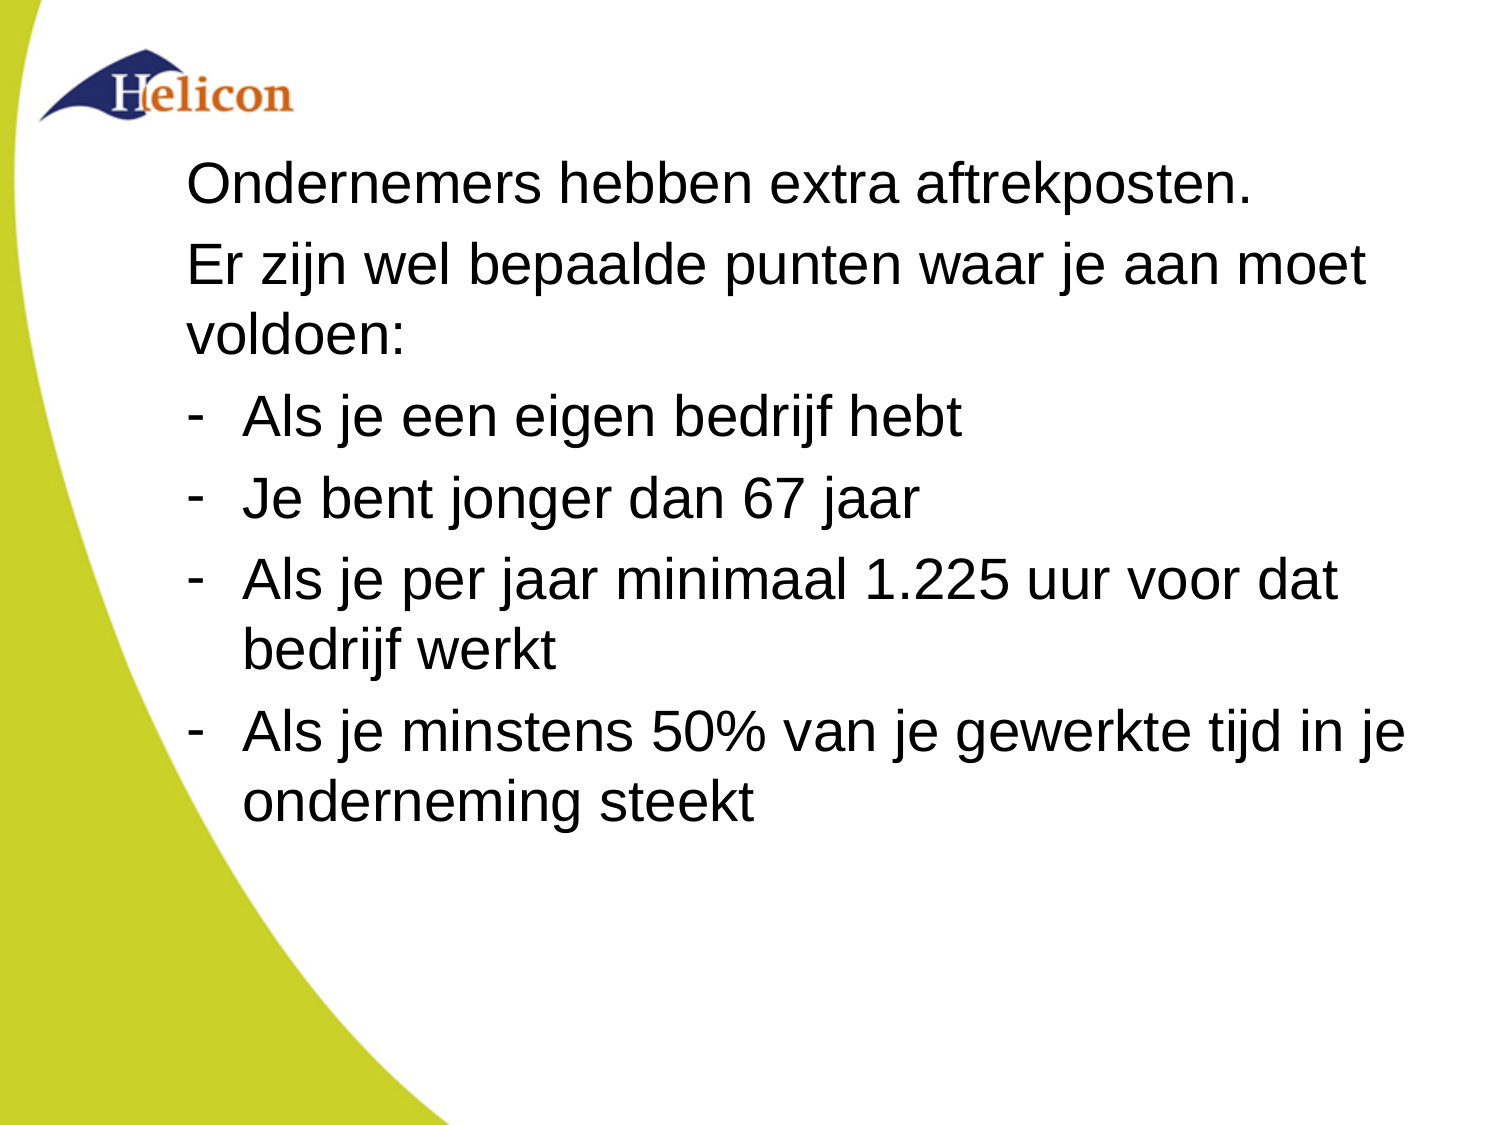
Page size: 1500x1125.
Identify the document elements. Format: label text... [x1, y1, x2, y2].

list Ondernemers hebben extra aftrekposten. Er zijn wel bepaalde punten waar je aan moet voldoen: Als je een eigen bedrijf hebt Je bent jonger dan 67 jaar Als je per jaar minimaal 1.225 uur voor dat bedrijf werkt Als je minstens 50% van je gewerkte tijd in je onderneming steekt [171, 137, 1500, 880]
picture [0, 0, 1500, 1125]
